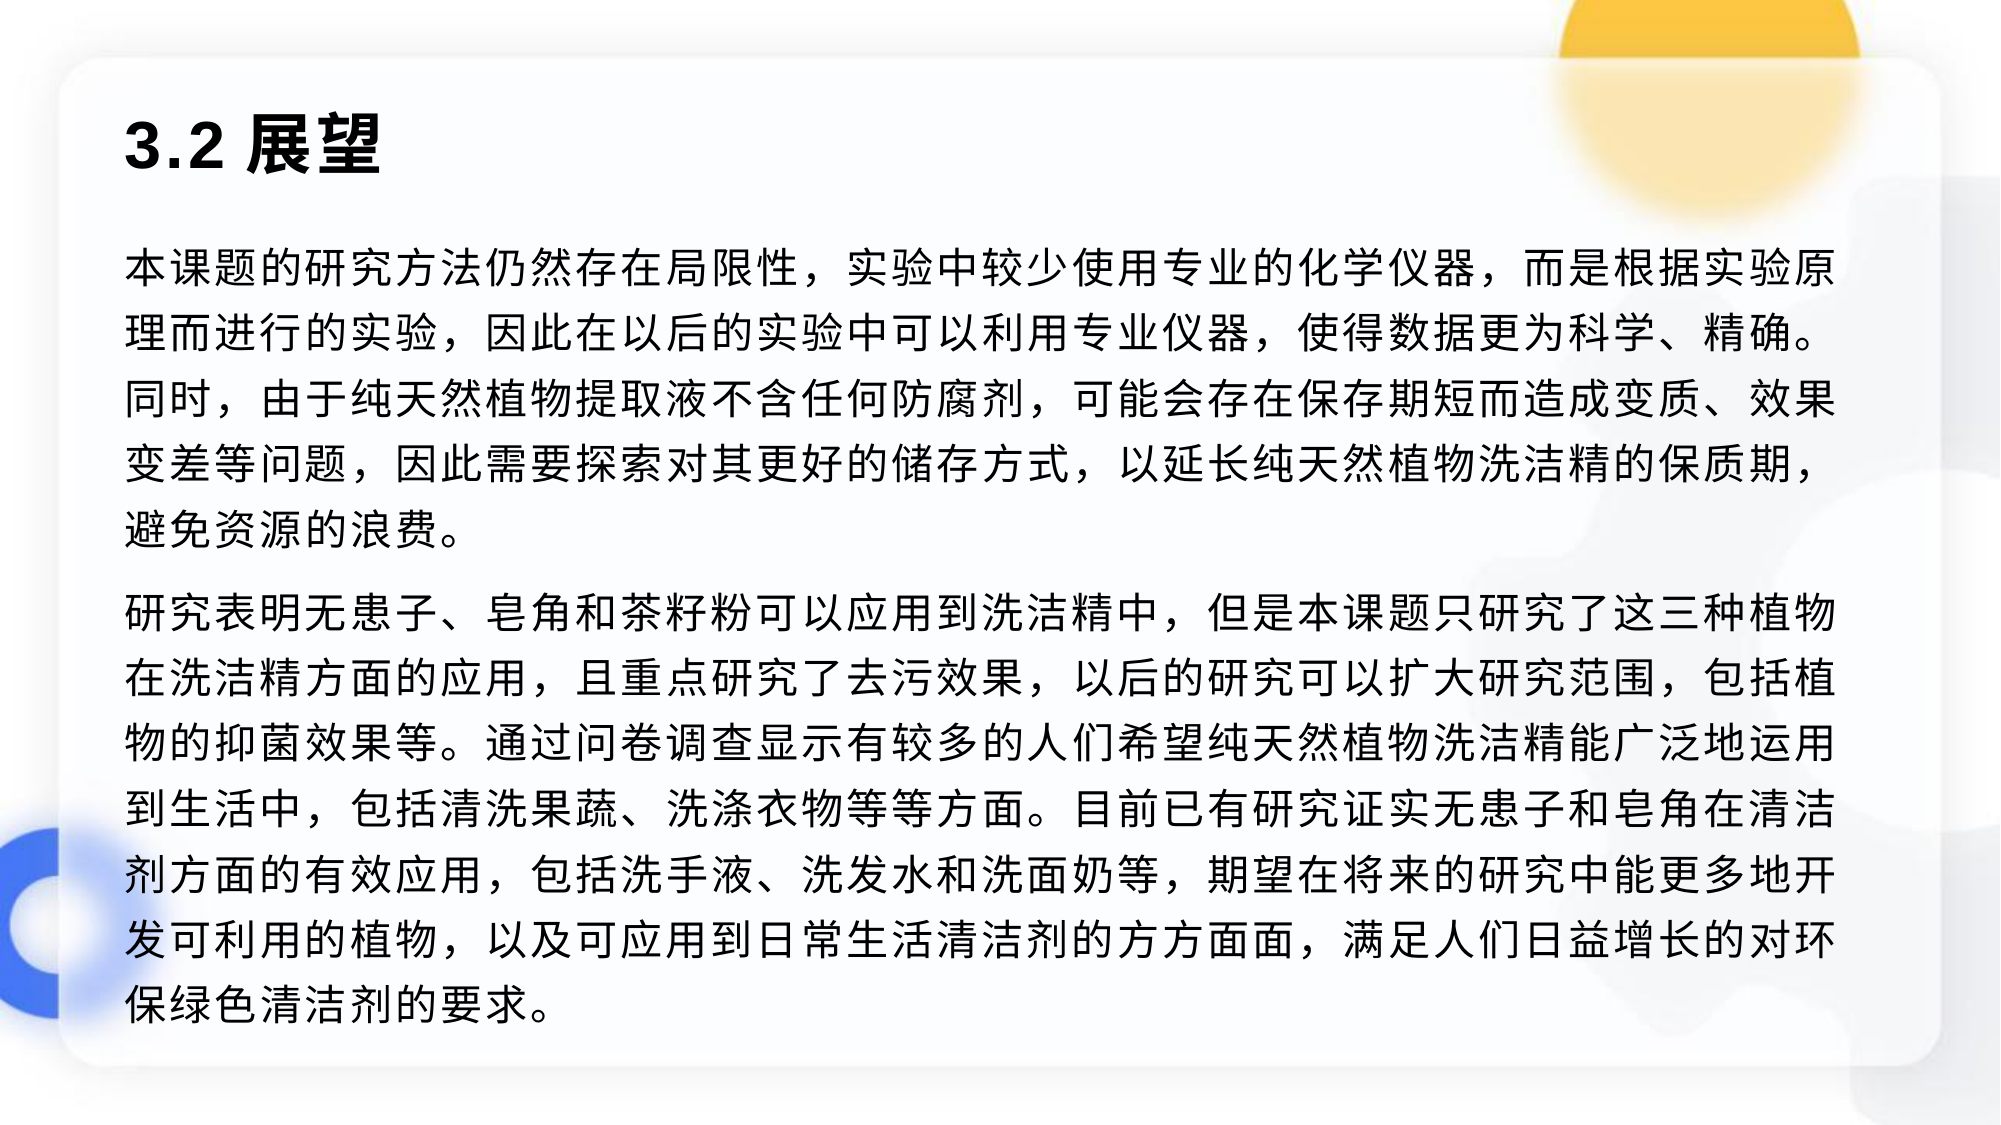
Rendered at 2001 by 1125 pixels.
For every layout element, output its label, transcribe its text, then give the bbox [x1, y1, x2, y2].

title 3.2展望 [109, 106, 1891, 179]
list 本课题的研究方法仍然存在局限性，实验中较少使用专业的化学仪器，而是根据实验原理而进行的实验，因此在以后的实验中可以利用专业仪器，使得数据更为科学、精确。同时，由于纯天然植物提取液不含任何防腐剂，可能会存在保存期短而造成变质、效果变差等问题，因此需要探索对其更好的储存方式，以延长纯天然植物洗洁精的保质期，避免资源的浪费。 研究表明无患子、皂角和茶籽粉可以应用到洗洁精中，但是本课题只研究了这三种植物在洗洁精方面的应用，且重点研究了去污效果，以后的研究可以扩大研究范围，包括植物的抑菌效果等。通过问卷调查显示有较多的人们希望纯天然植物洗洁精能广泛地运用到生活中，包括清洗果蔬、洗涤衣物等等方面。目前已有研究证实无患子和皂角在清洁剂方面的有效应用，包括洗手液、洗发水和洗面奶等，期望在将来的研究中能更多地开发可利用的植物，以及可应用到日常生活清洁剂的方方面面，满足人们日益增长的对环保绿色清洁剂的要求。 [109, 218, 1891, 1041]
picture [0, 0, 2000, 1125]
